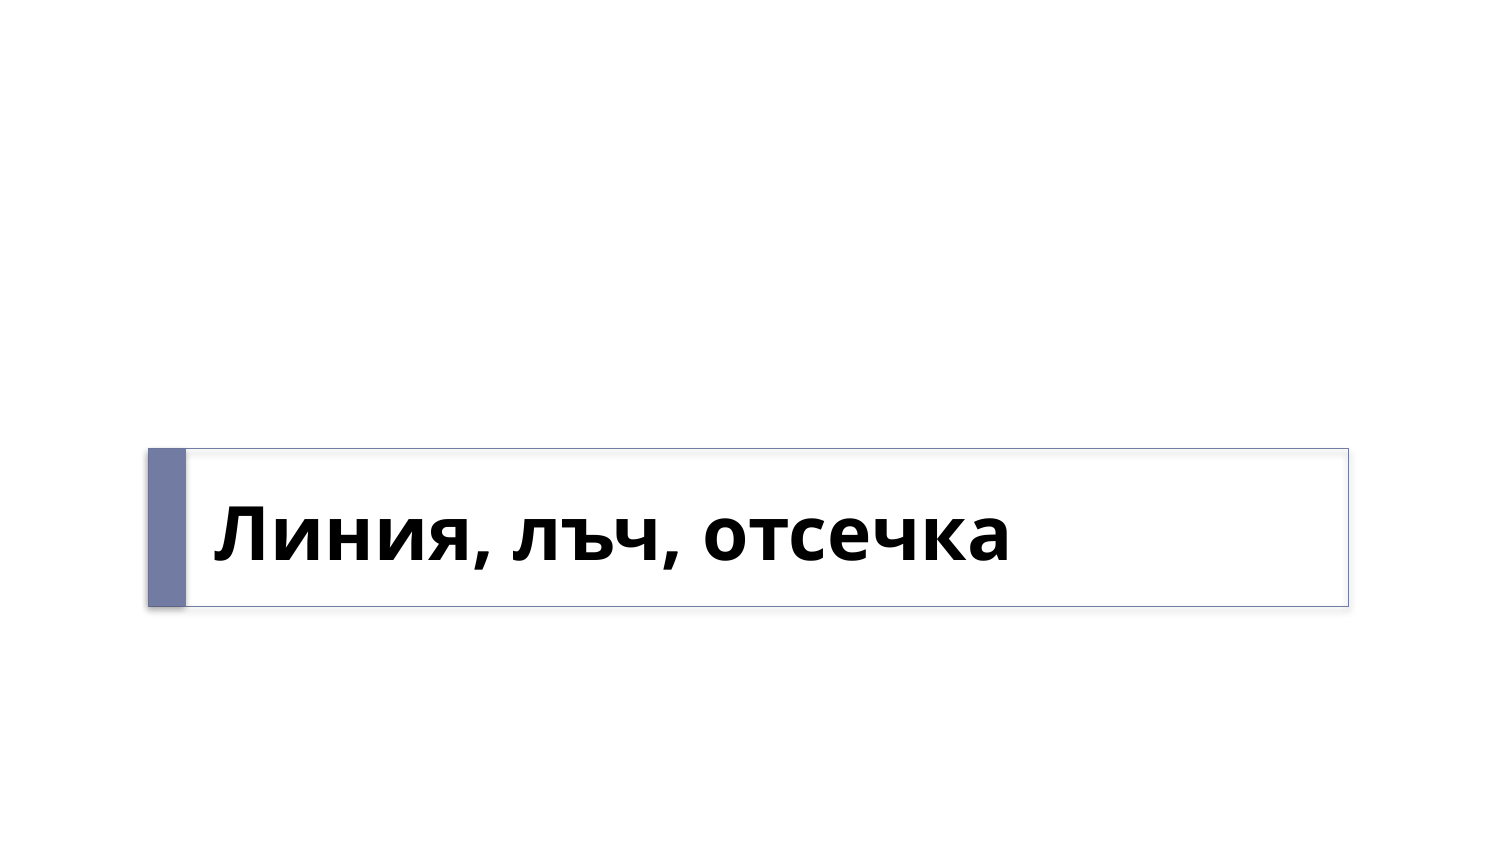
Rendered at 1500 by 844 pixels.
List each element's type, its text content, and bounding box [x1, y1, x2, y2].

title Линия, лъч, отсечка [200, 478, 1325, 600]
